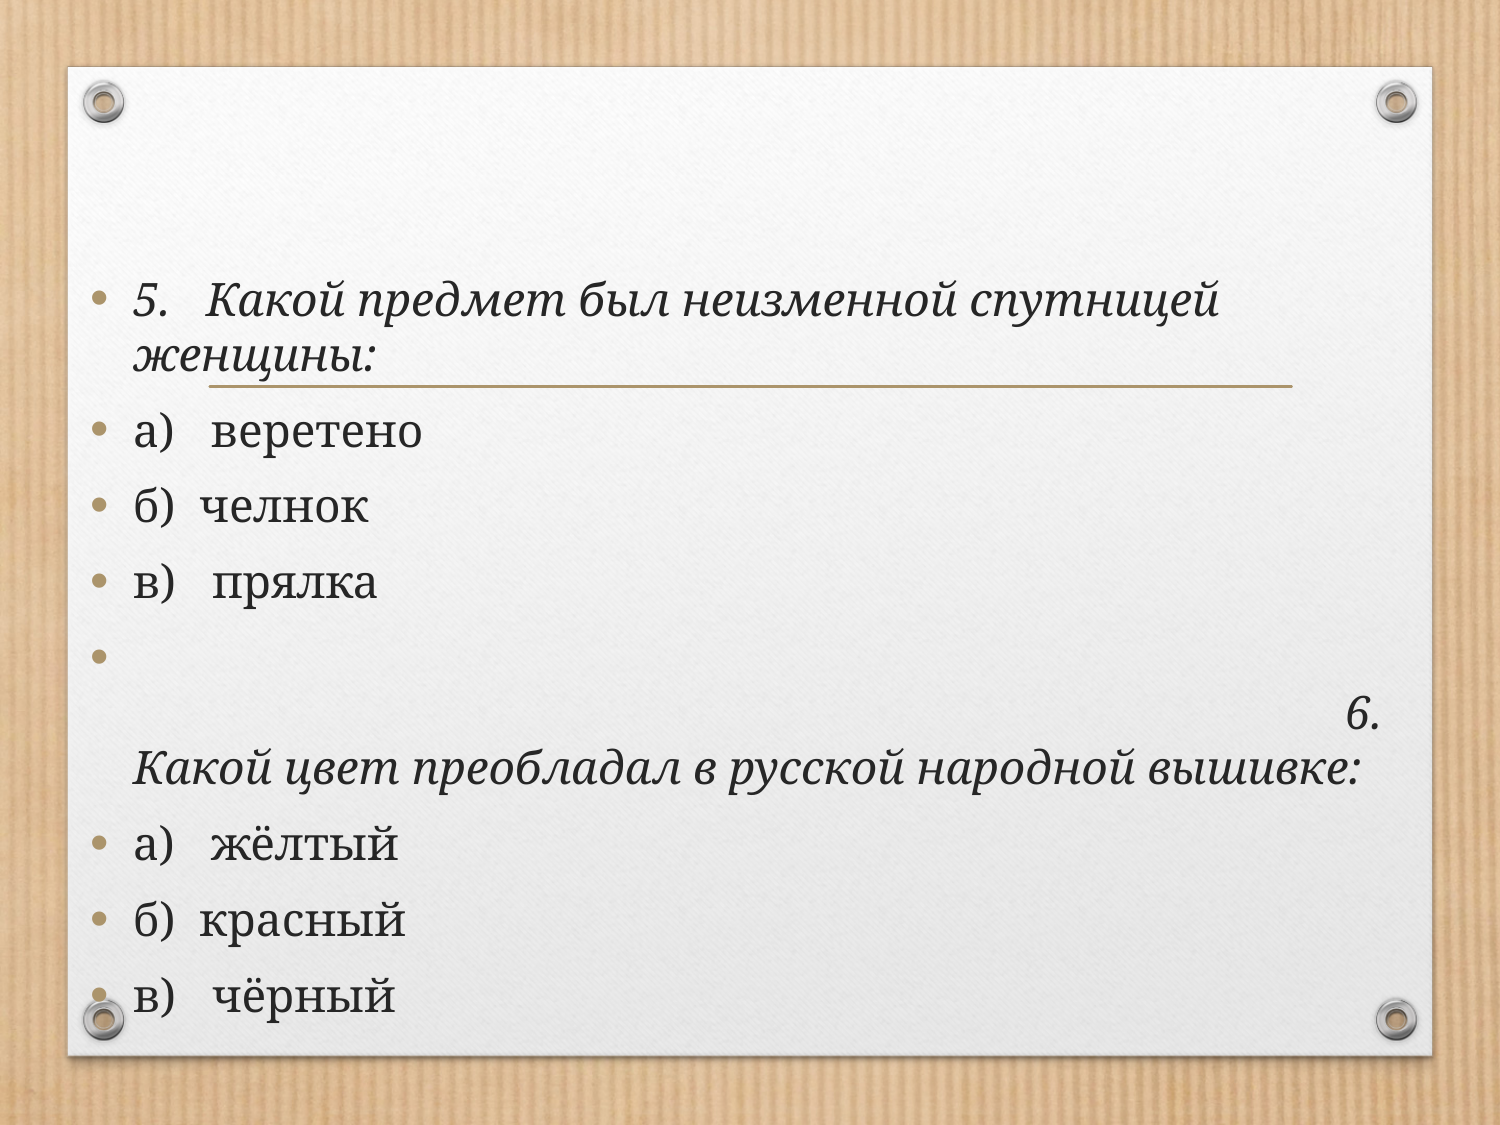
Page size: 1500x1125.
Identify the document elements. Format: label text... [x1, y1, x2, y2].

list 5. Какой предмет был неизменной спутницей женщины: а) веретено б) челнок в) прялка 6. Какой цвет преобладал в русской народной вышивке: а) жёлтый б) красный в) чёрный [75, 262, 1425, 1035]
picture [0, 0, 1500, 1125]
